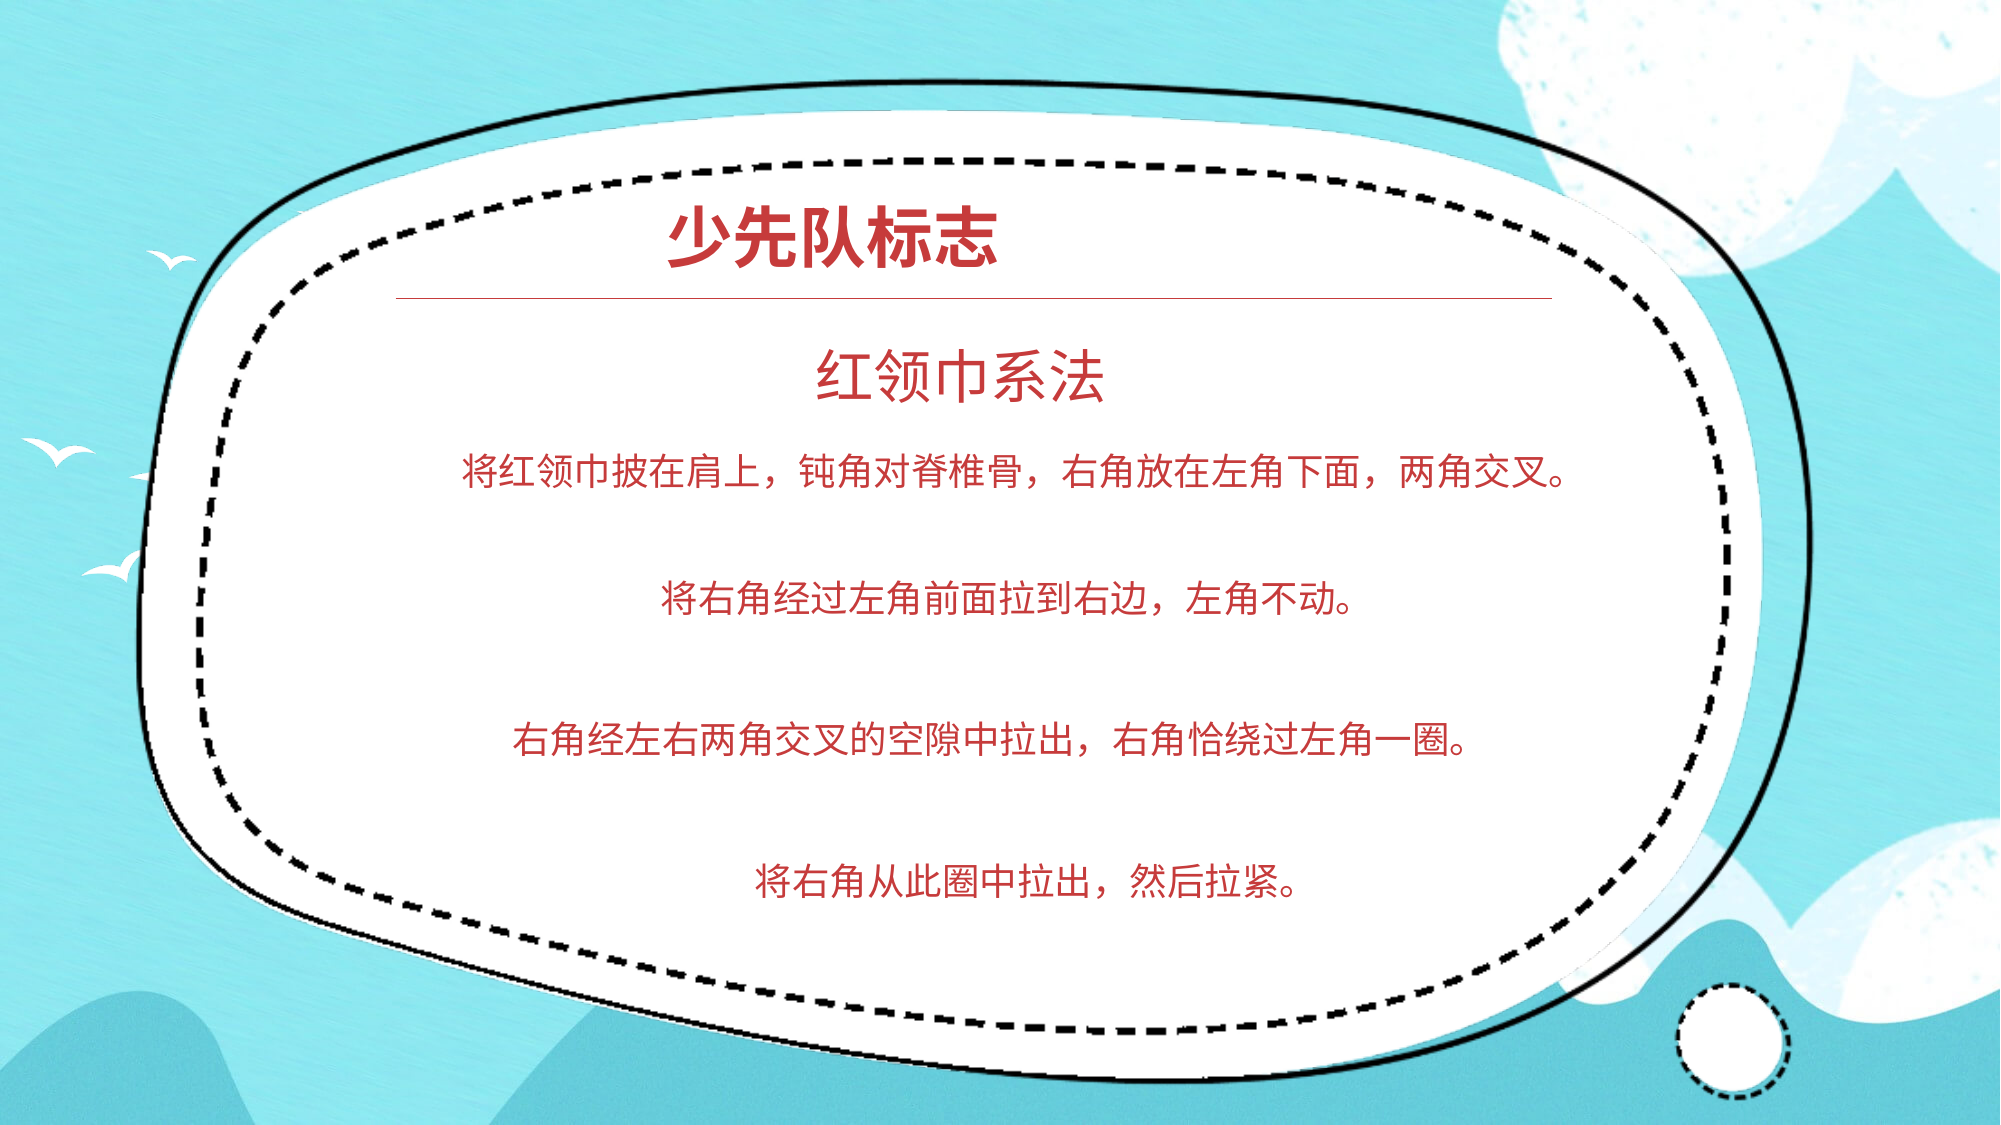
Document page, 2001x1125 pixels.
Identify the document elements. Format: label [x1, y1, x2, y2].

text_box [395, 188, 1626, 912]
